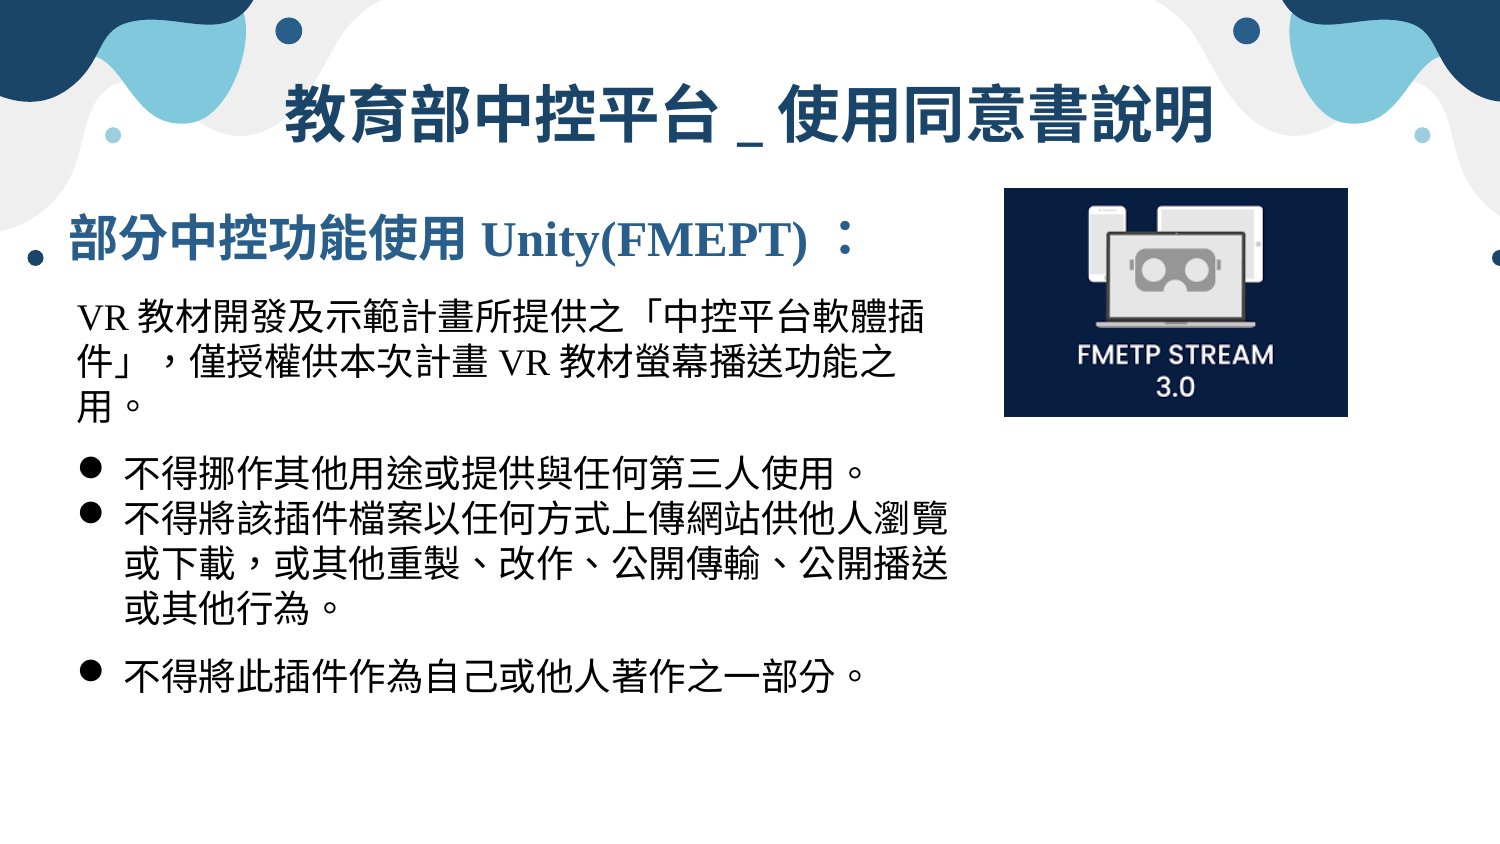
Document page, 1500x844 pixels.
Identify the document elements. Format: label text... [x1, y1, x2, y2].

title 教育部中控平台_使用同意書說明 [88, 59, 1412, 154]
text_box 部分中控功能使用Unity(FMEPT)： [53, 161, 913, 293]
picture [1004, 188, 1348, 417]
text_box VR教材開發及示範計畫所提供之「中控平台軟體插件」，僅授權供本次計畫VR教材螢幕播送功能之用。 不得挪作其他用途或提供與任何第三人使用。 不得將該插件檔案以任何方式上傳網站供他人瀏覽或下載，或其他重製、改作、公開傳輸、公開播送或其他行為。 不得將此插件作為自己或他人著作之一部分。 [61, 277, 985, 763]
